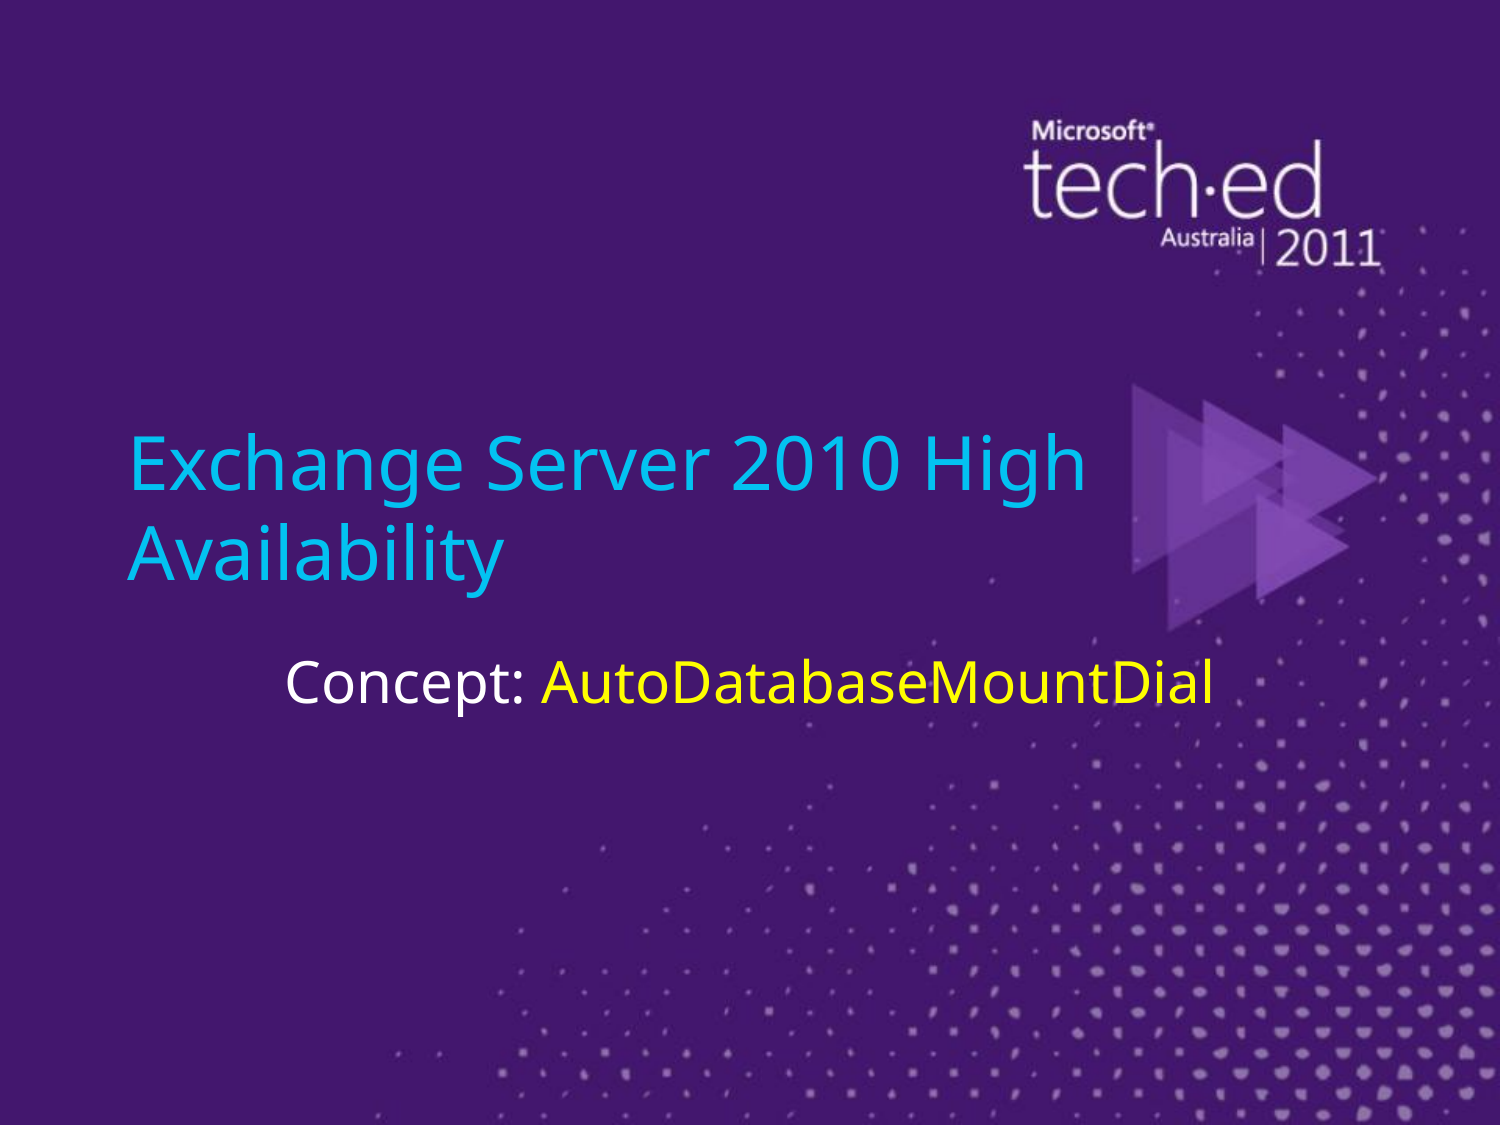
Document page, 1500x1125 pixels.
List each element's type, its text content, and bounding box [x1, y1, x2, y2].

picture [0, 0, 1500, 1125]
subtitle Concept: AutoDatabaseMountDial [225, 637, 1275, 925]
title Exchange Server 2010 High Availability [112, 385, 1388, 627]
